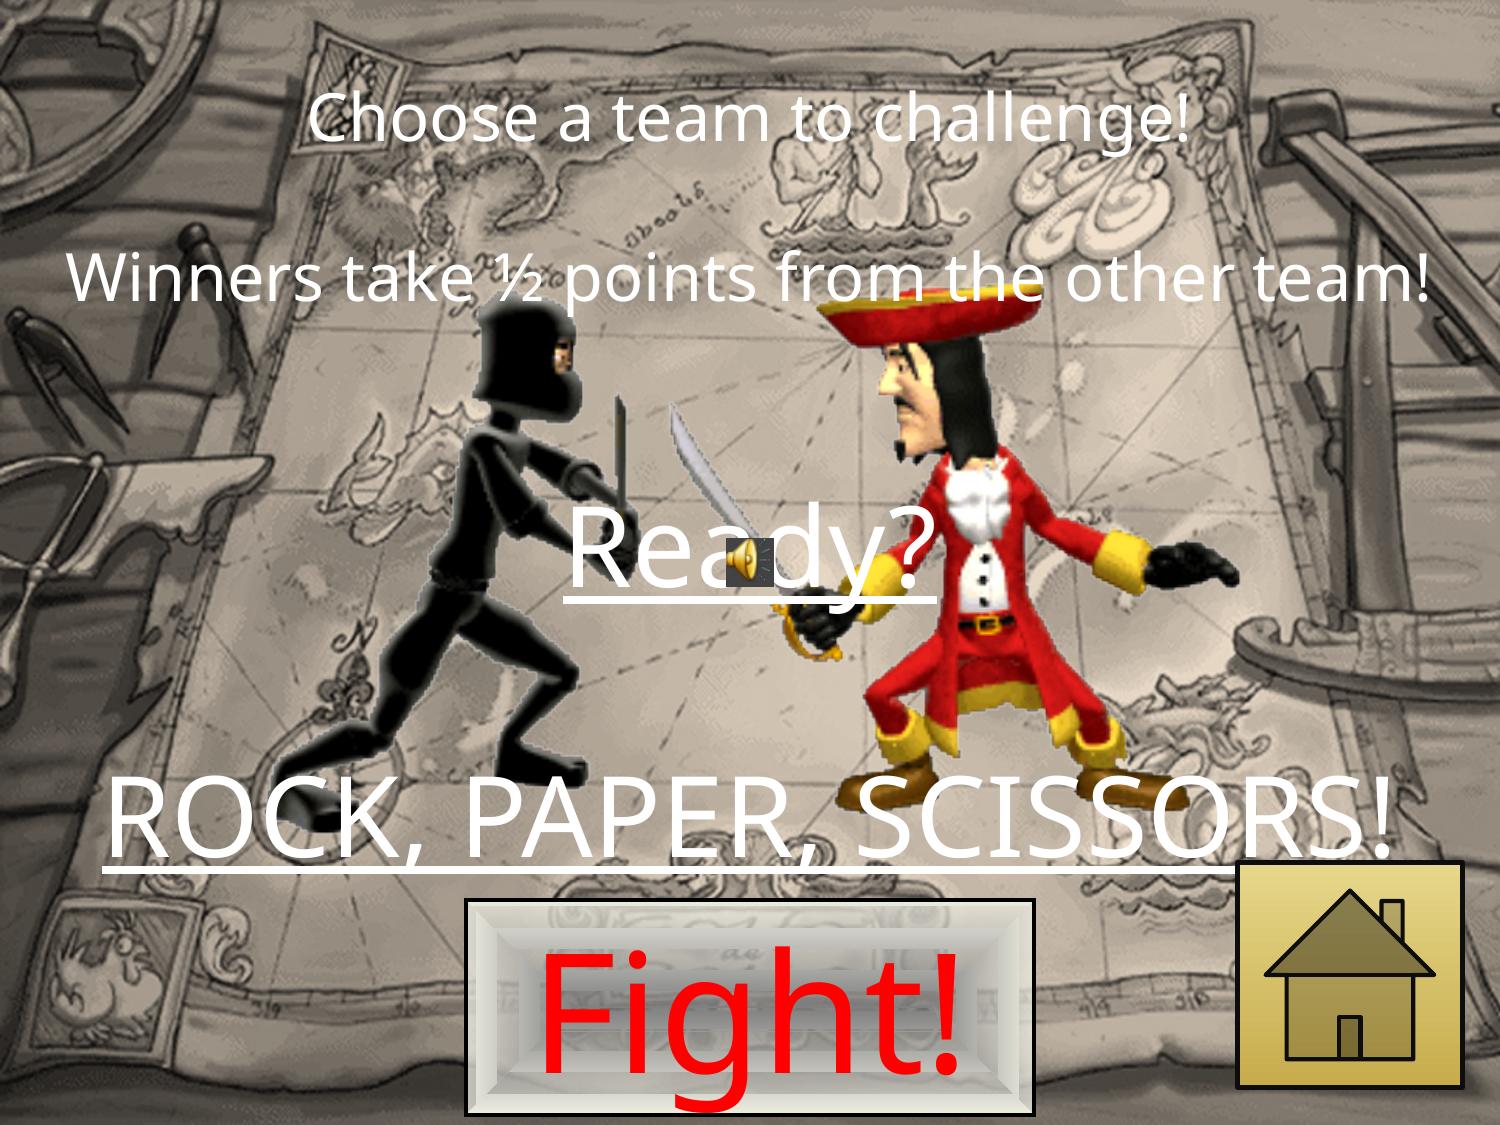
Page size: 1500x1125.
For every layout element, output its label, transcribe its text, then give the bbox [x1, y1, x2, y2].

text_box Choose a team to challenge! Winners take ½ points from the other team! Ready? ROCK, PAPER, SCISSORS! [31, 67, 1469, 888]
text_box Fight! [465, 899, 1035, 1115]
picture [240, 99, 1326, 851]
text_box [1235, 860, 1465, 1090]
